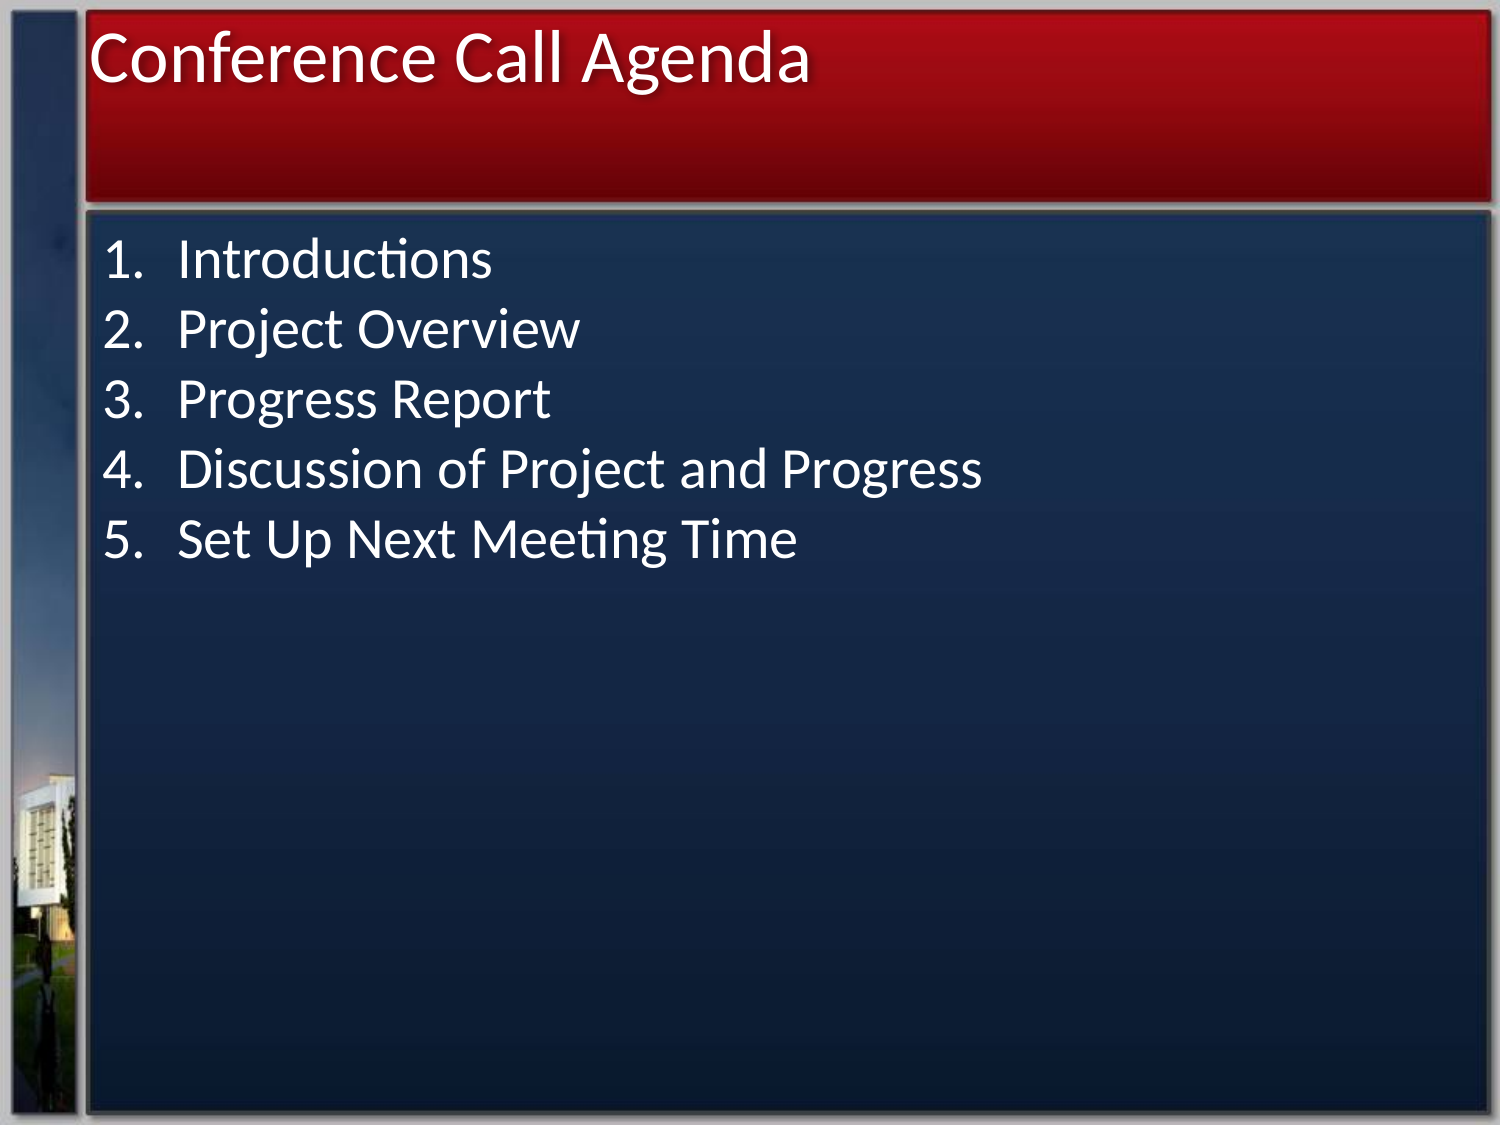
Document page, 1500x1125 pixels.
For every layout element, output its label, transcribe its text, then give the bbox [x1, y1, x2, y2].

text_box Introductions Project Overview Progress Report Discussion of Project and Progress Set Up Next Meeting Time [87, 212, 1425, 578]
text_box Conference Call Agenda [75, 0, 1075, 105]
picture [0, 0, 1500, 1125]
